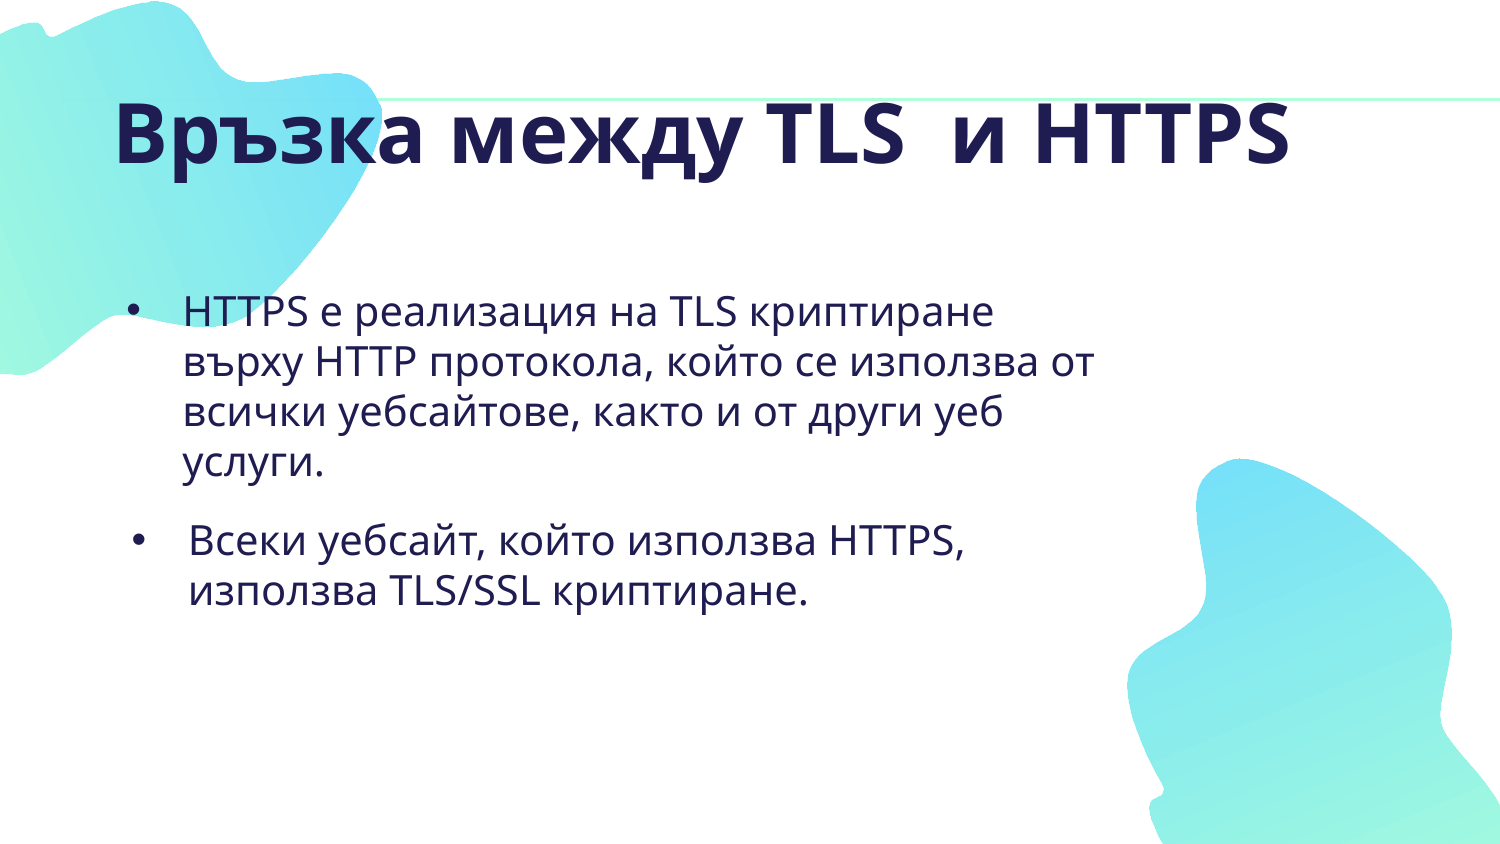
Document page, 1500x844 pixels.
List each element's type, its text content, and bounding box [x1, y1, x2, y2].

title Връзка между TLS и HTTPS [97, 65, 1441, 154]
text_box [0, 1, 373, 375]
title HTTPS е реализация на TLS криптиране върху HTTP протокола, който се използва от всички уебсайтове, както и от други уеб услуги. [111, 269, 1131, 358]
text_box [1127, 458, 1500, 844]
text_box Всеки уебсайт, който използва HTTPS, използва TLS/SSL криптиране. [116, 499, 1129, 588]
